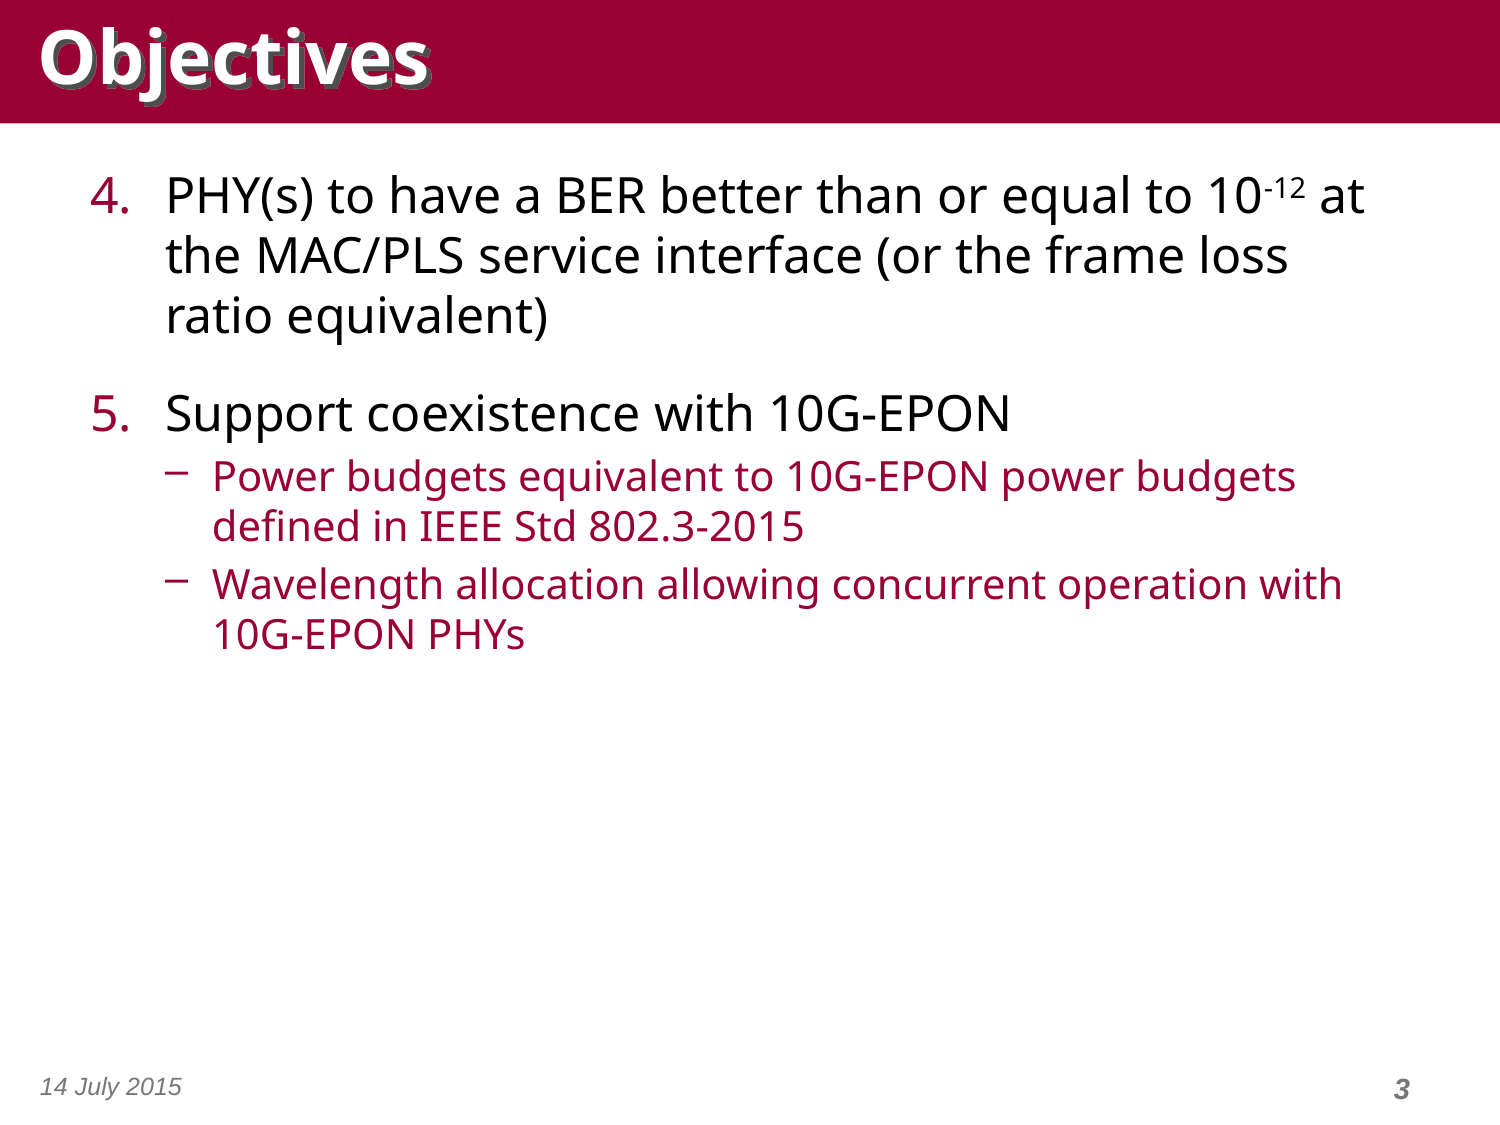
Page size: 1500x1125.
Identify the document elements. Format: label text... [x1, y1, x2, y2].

slide_number 3 [1237, 1062, 1426, 1103]
list PHY(s) to have a BER better than or equal to 10-12 at the MAC/PLS service interface (or the frame loss ratio equivalent) Support coexistence with 10G-EPON Power budgets equivalent to 10G-EPON power budgets defined in IEEE Std 802.3-2015 Wavelength allocation allowing concurrent operation with 10G-EPON PHYs [75, 156, 1425, 1041]
title Objectives [37, 4, 1462, 105]
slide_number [24, 1062, 337, 1103]
